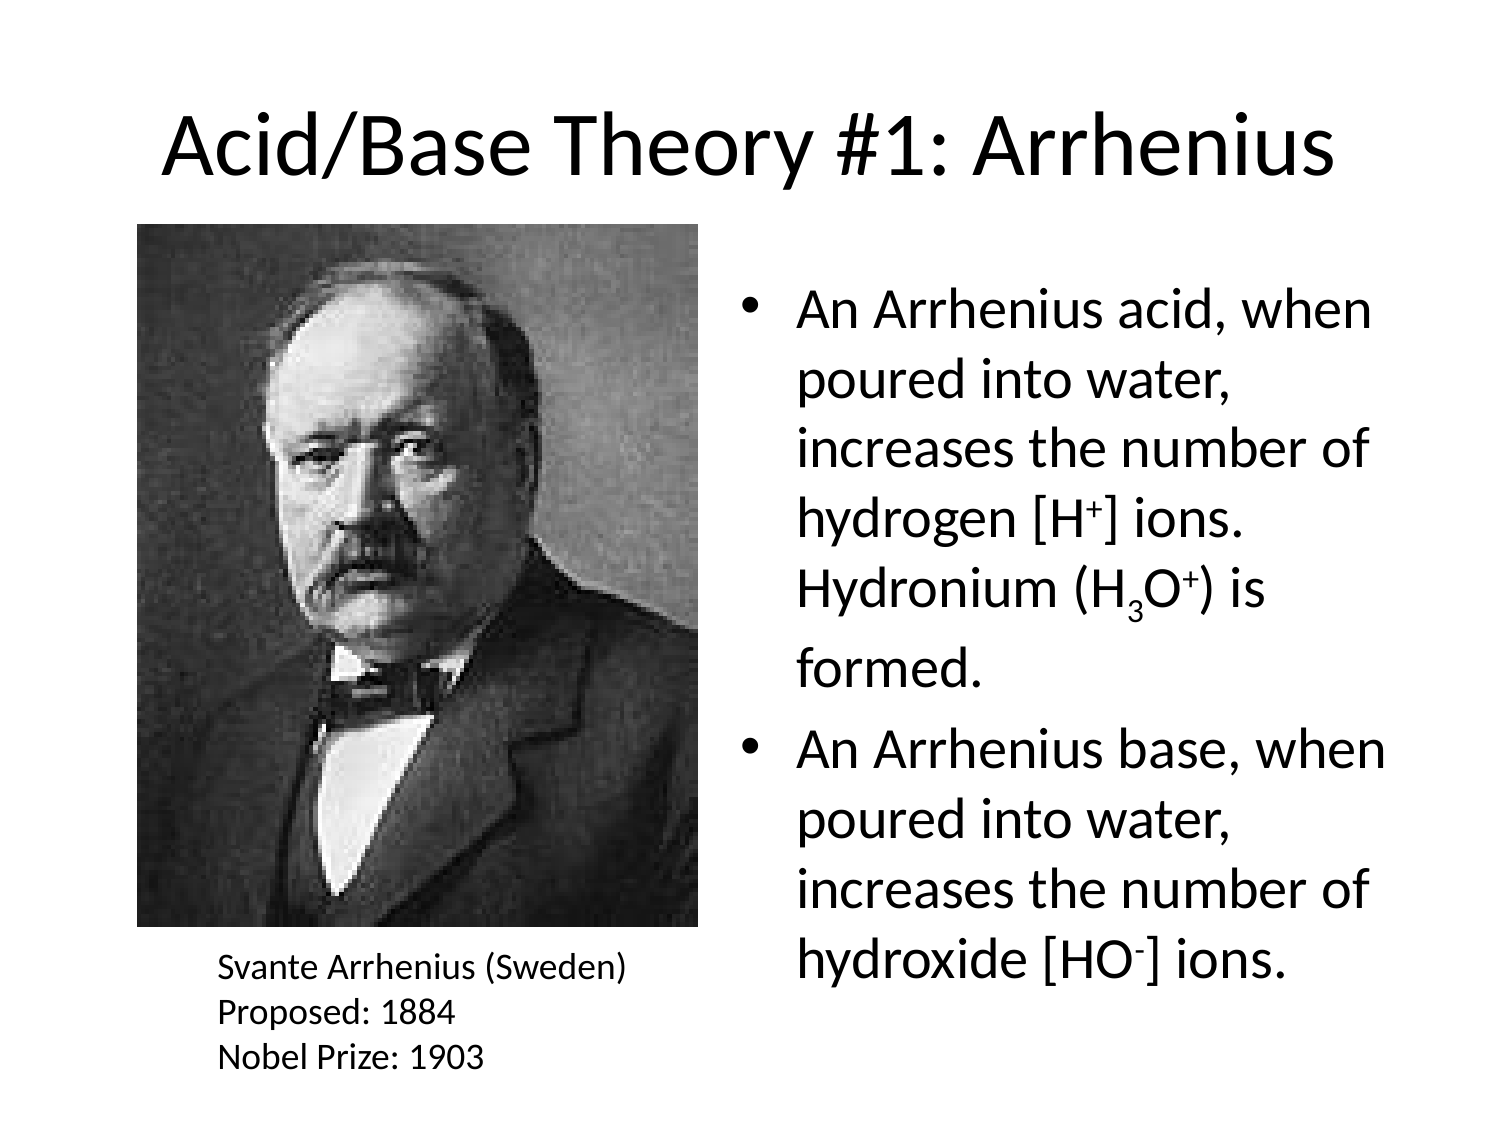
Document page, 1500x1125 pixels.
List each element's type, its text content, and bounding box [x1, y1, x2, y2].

list An Arrhenius acid, when poured into water, increases the number of hydrogen [H+] ions. Hydronium (H3O+) is formed. An Arrhenius base, when poured into water, increases the number of hydroxide [HO-] ions. [725, 262, 1425, 1005]
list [137, 224, 698, 928]
title Acid/Base Theory #1: Arrhenius [75, 45, 1425, 233]
text_box Svante Arrhenius (Sweden) Proposed: 1884 Nobel Prize: 1903 [202, 936, 643, 1085]
